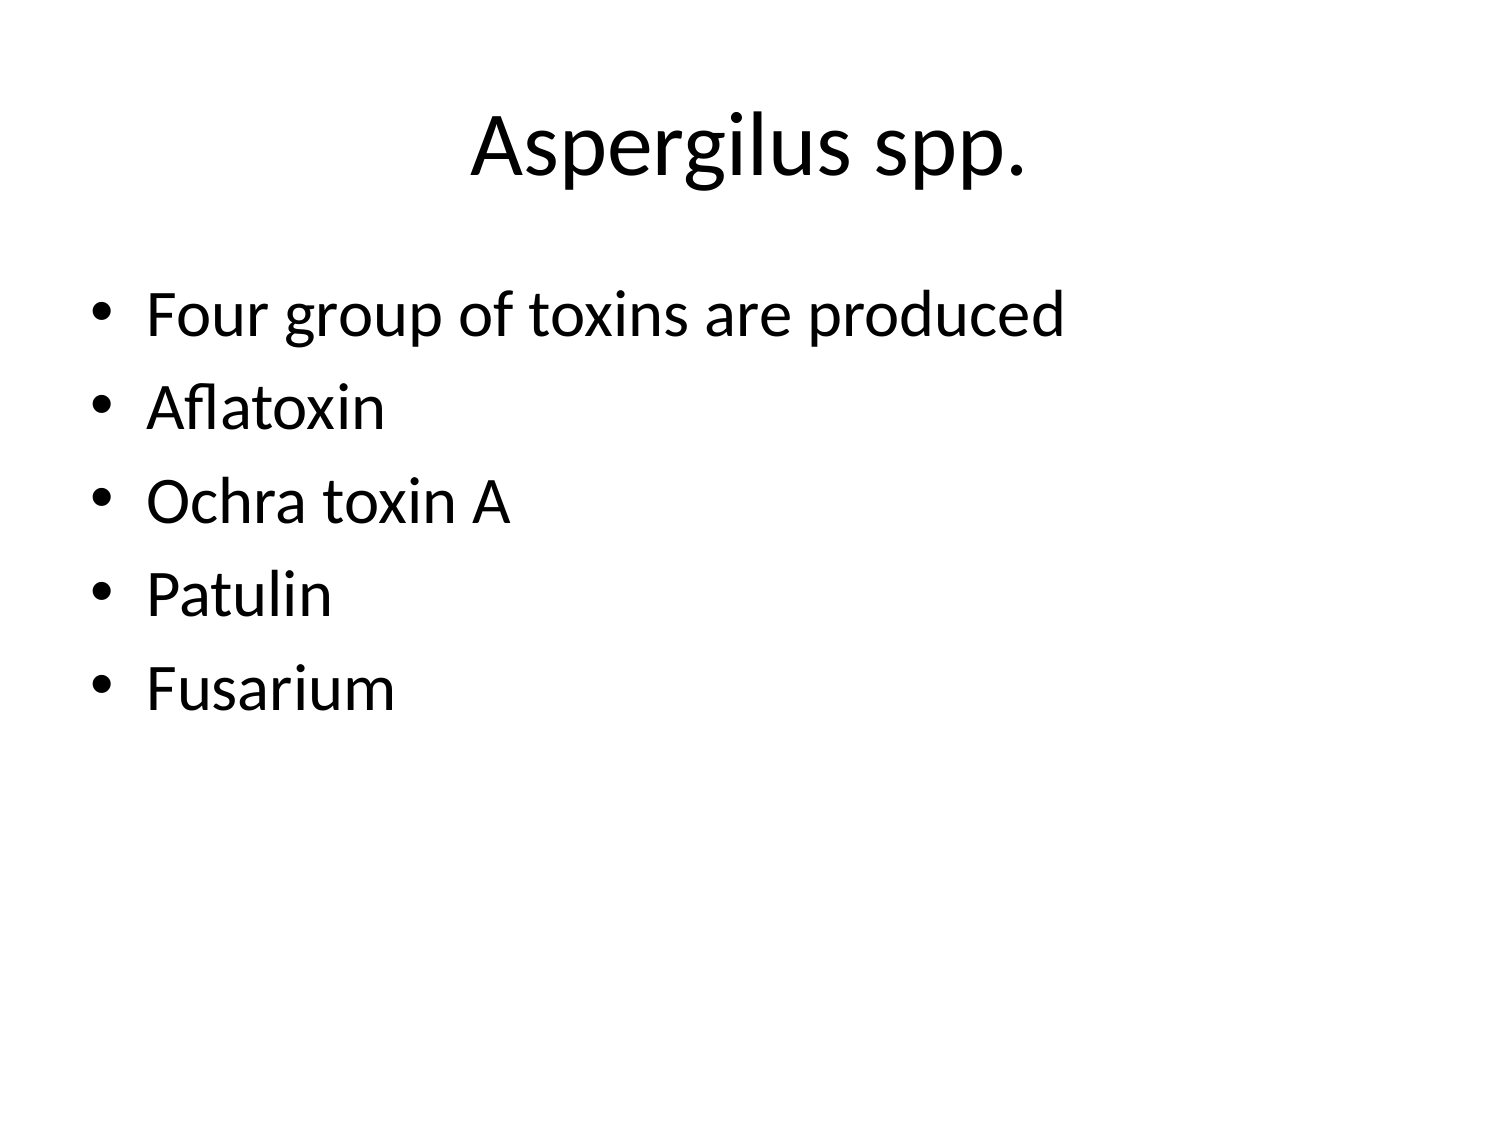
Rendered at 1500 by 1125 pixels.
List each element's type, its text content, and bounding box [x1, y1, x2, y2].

list Four group of toxins are produced Aflatoxin Ochra toxin A Patulin Fusarium [75, 262, 1425, 1005]
title Aspergilus spp. [75, 45, 1425, 233]
